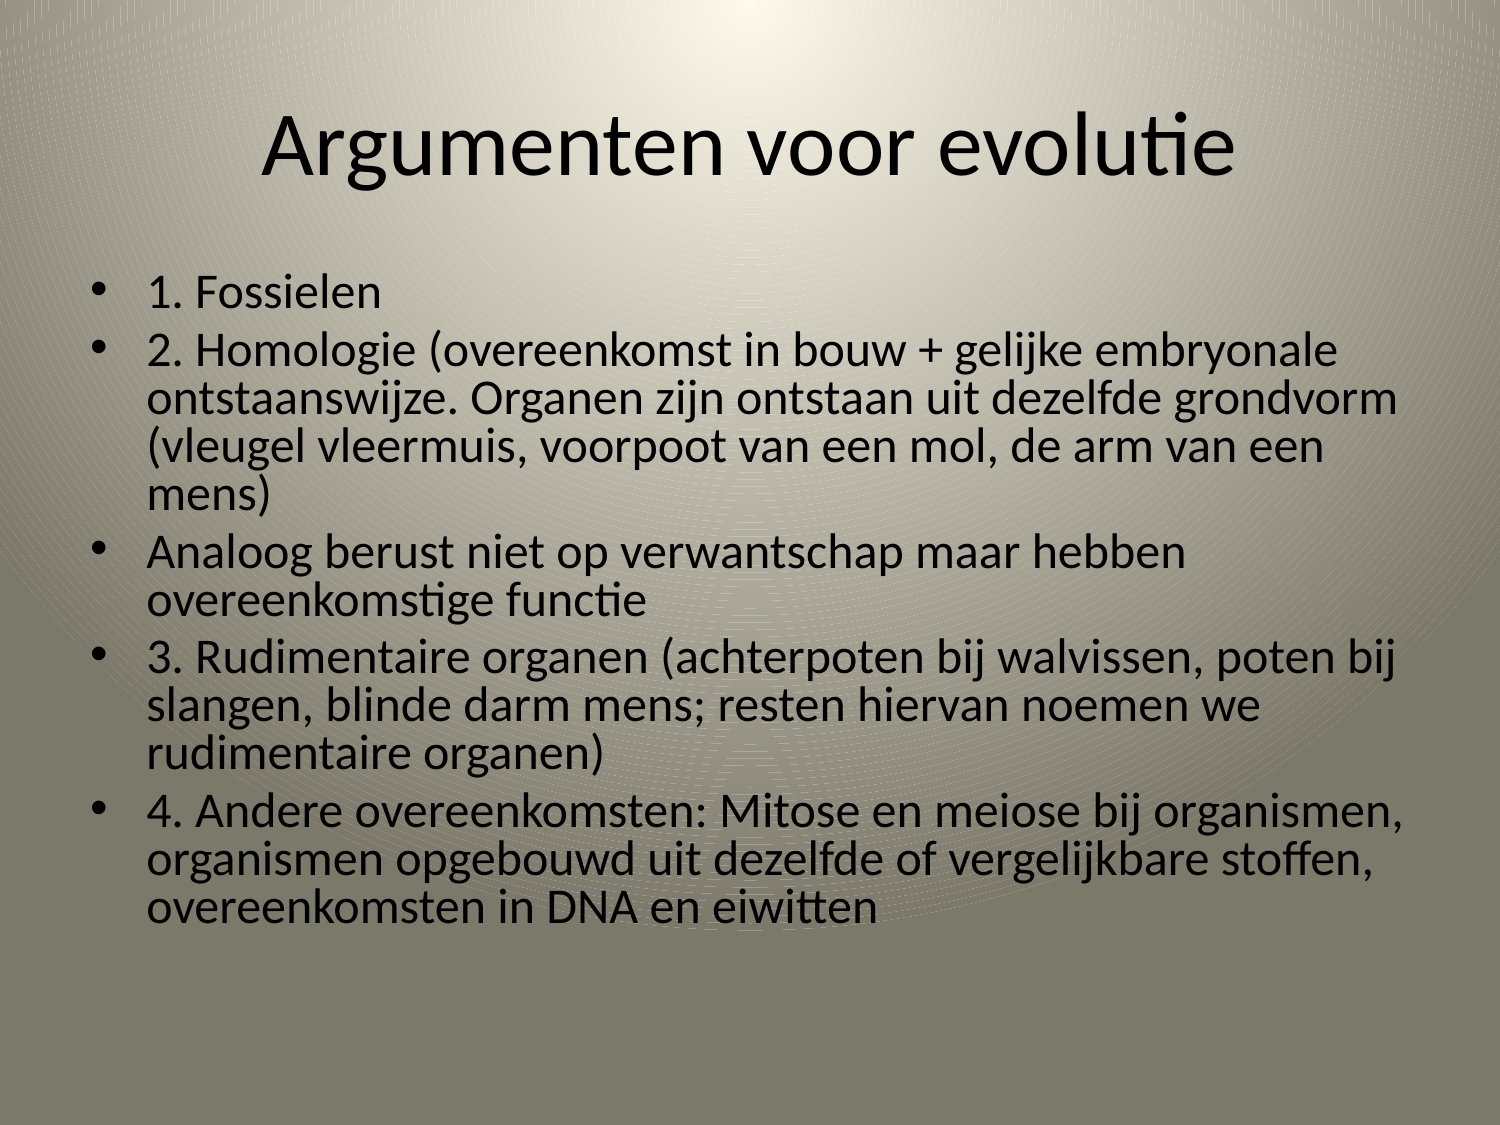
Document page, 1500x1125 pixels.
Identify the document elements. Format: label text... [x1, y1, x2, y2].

list 1. Fossielen 2. Homologie (overeenkomst in bouw + gelijke embryonale ontstaanswijze. Organen zijn ontstaan uit dezelfde grondvorm (vleugel vleermuis, voorpoot van een mol, de arm van een mens) Analoog berust niet op verwantschap maar hebben overeenkomstige functie 3. Rudimentaire organen (achterpoten bij walvissen, poten bij slangen, blinde darm mens; resten hiervan noemen we rudimentaire organen) 4. Andere overeenkomsten: Mitose en meiose bij organismen, organismen opgebouwd uit dezelfde of vergelijkbare stoffen, overeenkomsten in DNA en eiwitten [75, 262, 1425, 1005]
title Argumenten voor evolutie [75, 45, 1425, 233]
